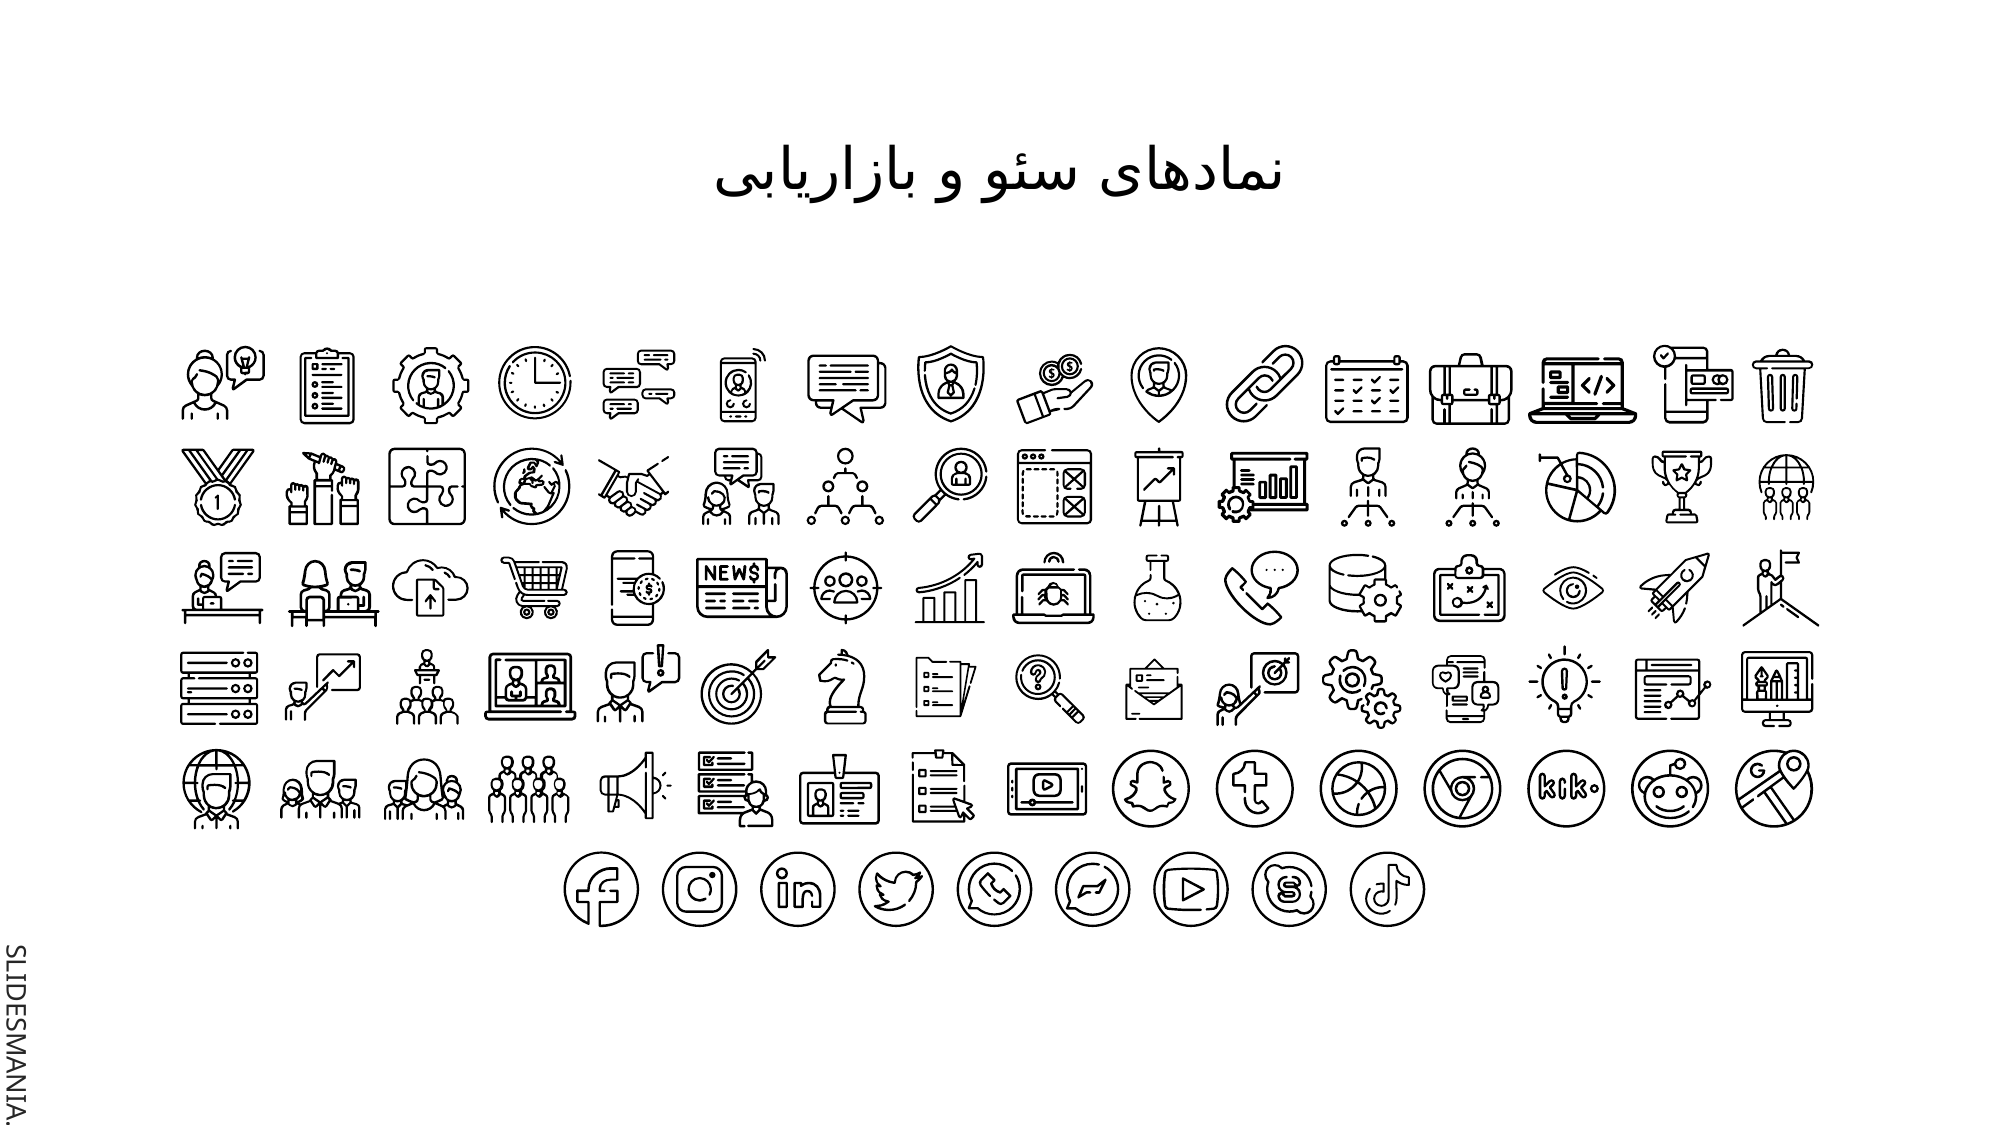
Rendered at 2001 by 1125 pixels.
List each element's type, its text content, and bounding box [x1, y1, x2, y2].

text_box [956, 851, 1033, 928]
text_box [483, 652, 577, 721]
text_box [596, 643, 681, 723]
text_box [1542, 565, 1605, 610]
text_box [395, 648, 459, 726]
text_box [1740, 650, 1814, 728]
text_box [1217, 451, 1309, 524]
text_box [1634, 658, 1712, 721]
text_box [179, 651, 259, 726]
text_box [1130, 346, 1188, 424]
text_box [1134, 447, 1185, 527]
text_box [299, 347, 356, 425]
text_box [488, 755, 570, 824]
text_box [798, 753, 881, 825]
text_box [697, 751, 774, 828]
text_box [661, 851, 738, 928]
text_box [1054, 851, 1131, 928]
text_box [1111, 749, 1191, 828]
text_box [1340, 447, 1396, 528]
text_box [809, 551, 883, 625]
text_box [1015, 654, 1086, 725]
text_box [287, 559, 380, 628]
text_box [858, 851, 935, 928]
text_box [759, 851, 837, 928]
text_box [1734, 749, 1814, 828]
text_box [392, 346, 470, 425]
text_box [719, 347, 767, 423]
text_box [497, 345, 572, 420]
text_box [181, 345, 266, 421]
text_box [700, 649, 777, 725]
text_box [701, 447, 780, 526]
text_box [597, 455, 670, 517]
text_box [391, 558, 469, 617]
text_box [1428, 352, 1513, 426]
text_box [388, 447, 466, 526]
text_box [817, 648, 867, 725]
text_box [1349, 851, 1426, 928]
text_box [1423, 749, 1502, 828]
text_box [1324, 354, 1410, 424]
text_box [1328, 553, 1403, 623]
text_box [180, 448, 256, 527]
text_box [1638, 552, 1711, 624]
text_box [1528, 645, 1602, 724]
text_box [695, 557, 789, 619]
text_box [492, 447, 571, 526]
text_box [1215, 651, 1300, 727]
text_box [1431, 654, 1500, 724]
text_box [383, 758, 465, 821]
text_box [915, 656, 977, 718]
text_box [284, 652, 362, 722]
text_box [602, 349, 676, 420]
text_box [1321, 648, 1402, 730]
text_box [610, 549, 666, 627]
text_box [1223, 550, 1300, 626]
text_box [1128, 554, 1184, 622]
text_box [1538, 451, 1617, 523]
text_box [1527, 357, 1638, 425]
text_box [1751, 348, 1814, 424]
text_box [1319, 749, 1398, 828]
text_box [911, 749, 976, 823]
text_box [279, 759, 361, 820]
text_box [1758, 453, 1815, 521]
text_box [1215, 749, 1295, 828]
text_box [1152, 851, 1230, 928]
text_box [182, 748, 251, 830]
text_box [1016, 448, 1093, 525]
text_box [911, 447, 988, 523]
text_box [1526, 749, 1606, 828]
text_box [914, 552, 986, 624]
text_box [285, 451, 361, 526]
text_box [1015, 353, 1095, 425]
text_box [1006, 762, 1088, 816]
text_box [1652, 344, 1734, 424]
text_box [1651, 450, 1713, 524]
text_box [599, 751, 673, 820]
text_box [1011, 551, 1096, 625]
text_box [1432, 553, 1506, 623]
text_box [499, 556, 569, 620]
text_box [181, 551, 264, 625]
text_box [807, 354, 887, 424]
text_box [806, 447, 885, 526]
title نمادهای سئو و بازاریابی [156, 111, 1844, 218]
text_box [1630, 749, 1710, 828]
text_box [915, 344, 987, 423]
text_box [1445, 447, 1501, 528]
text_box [1741, 549, 1820, 627]
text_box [1223, 344, 1306, 423]
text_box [1251, 851, 1328, 928]
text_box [1125, 658, 1183, 721]
text_box [563, 851, 640, 928]
